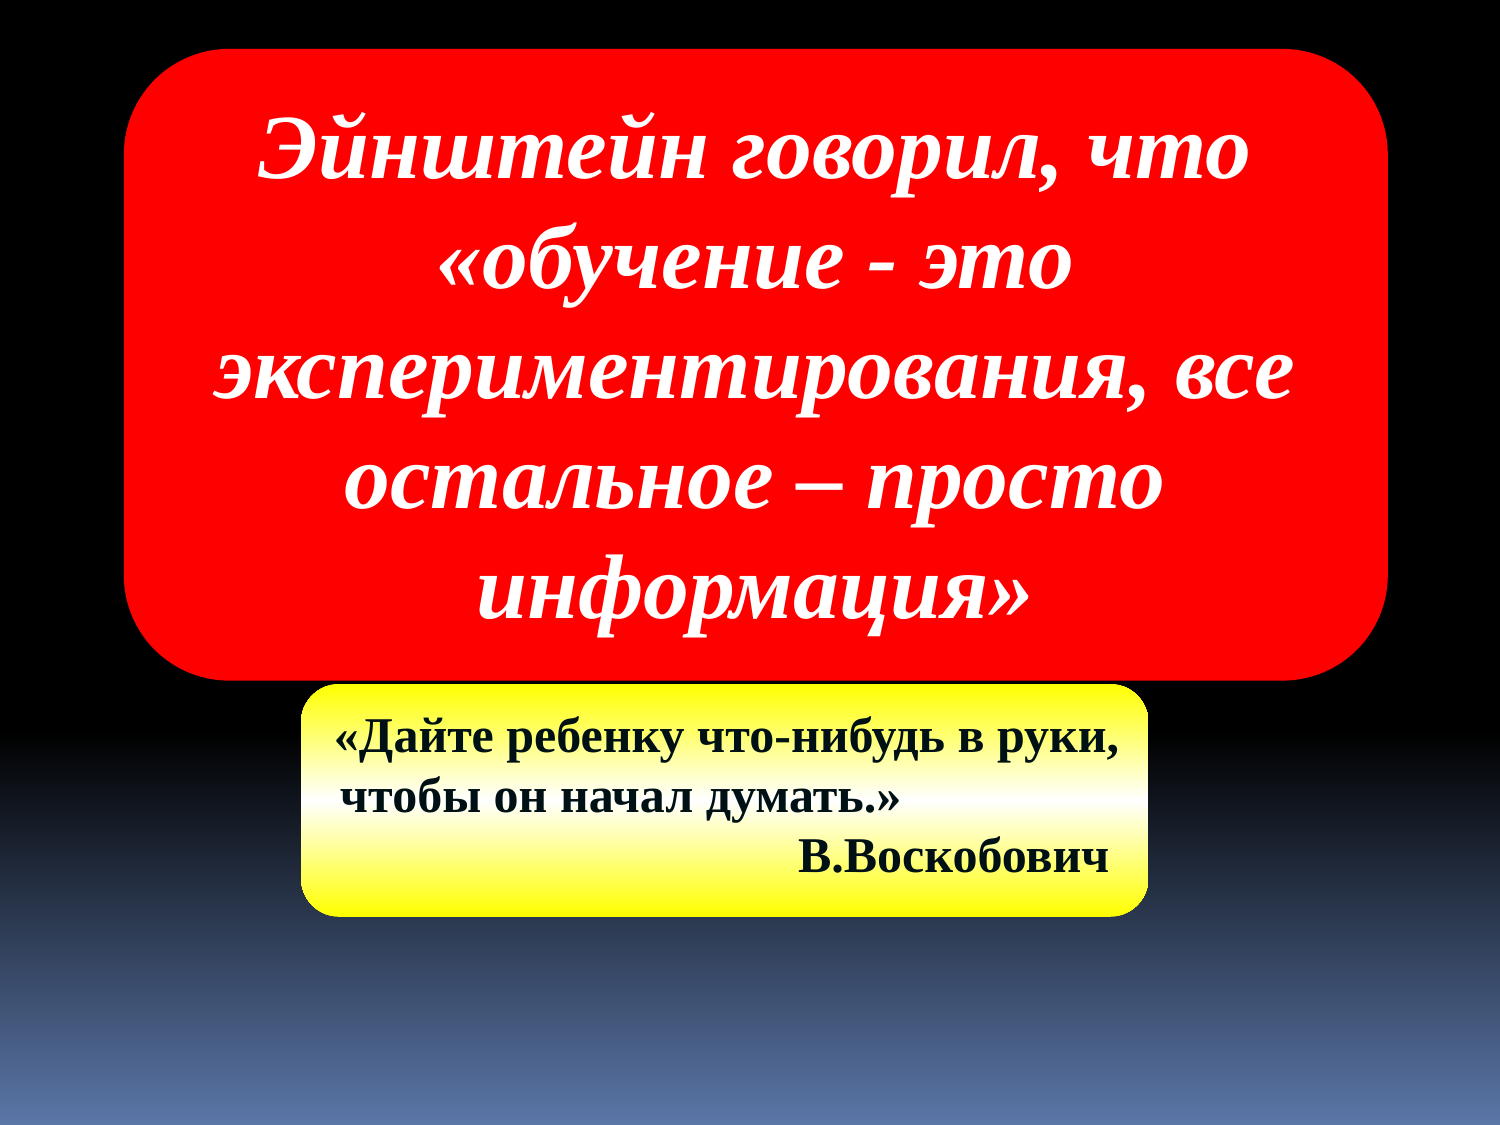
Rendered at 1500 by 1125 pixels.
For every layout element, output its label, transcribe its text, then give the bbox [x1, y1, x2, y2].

text_box Эйнштейн говорил, что «обучение - это экспериментирования, все остальное – просто информация» [123, 48, 1388, 681]
text_box «Дайте ребенку что-нибудь в руки, чтобы он начал думать.» В.Воскобович [301, 683, 1149, 917]
